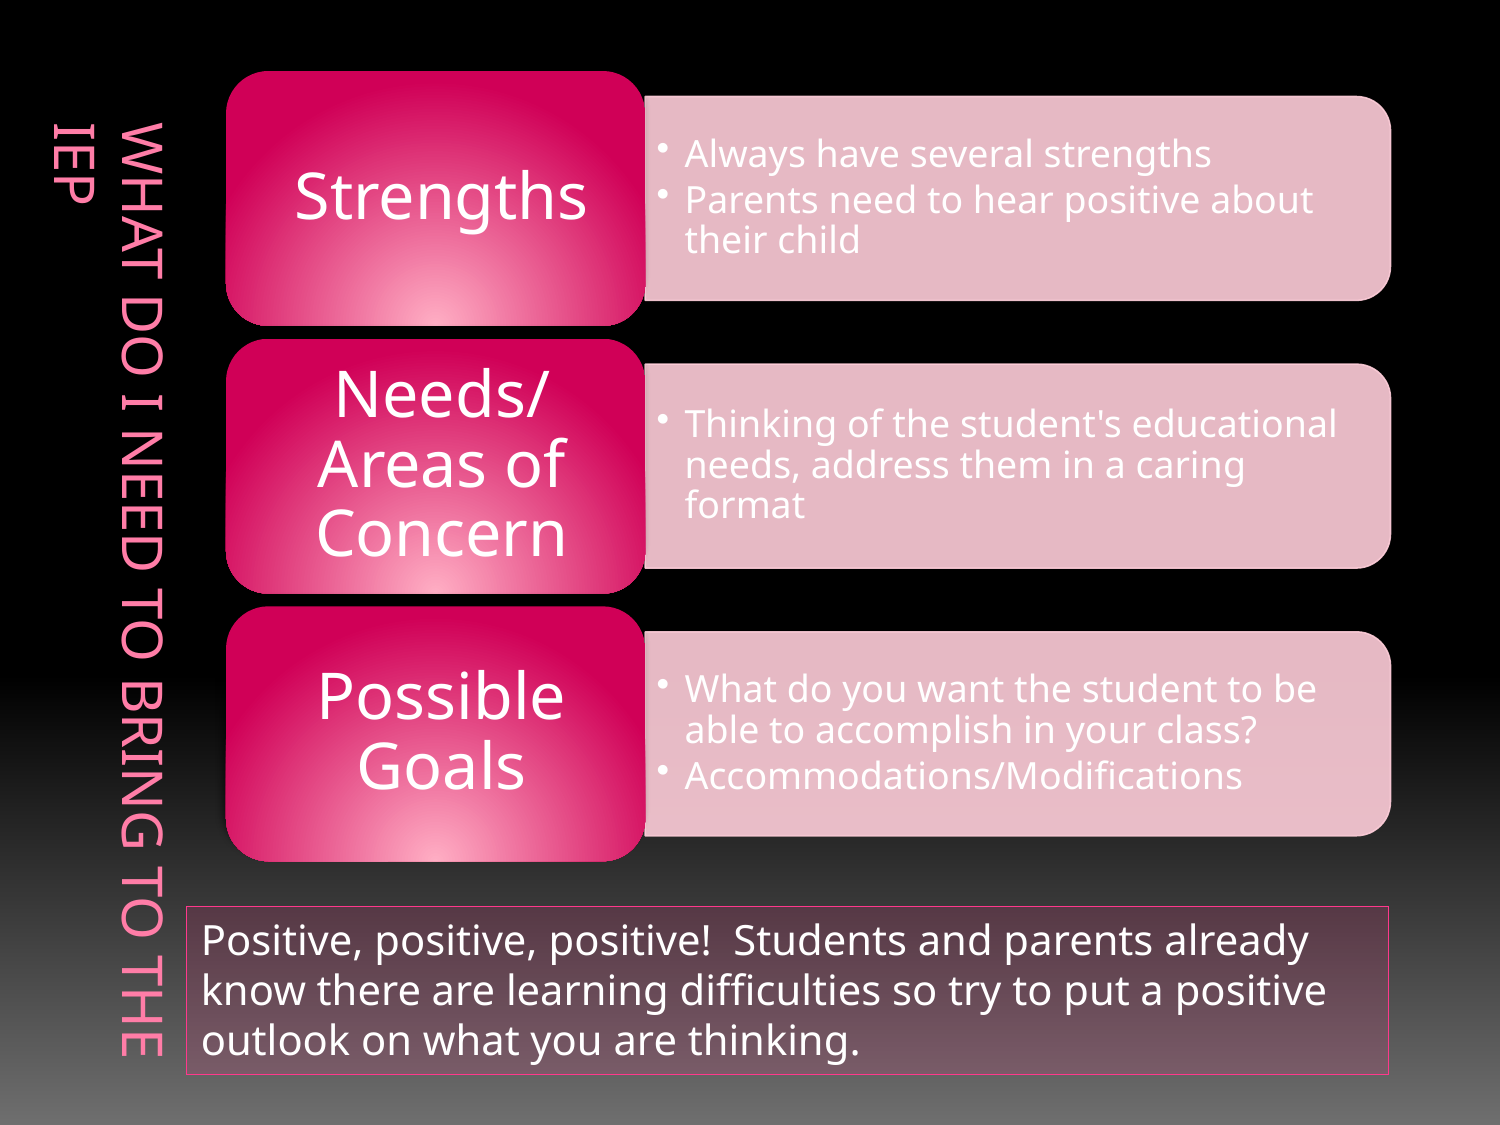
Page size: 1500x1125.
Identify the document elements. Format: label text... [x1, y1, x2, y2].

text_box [225, 70, 1391, 862]
list Positive, positive, positive! Students and parents already know there are learning difficulties so try to put a positive outlook on what you are thinking. [186, 906, 1389, 1075]
title What do I need to bring to the IEP [36, 24, 186, 1075]
